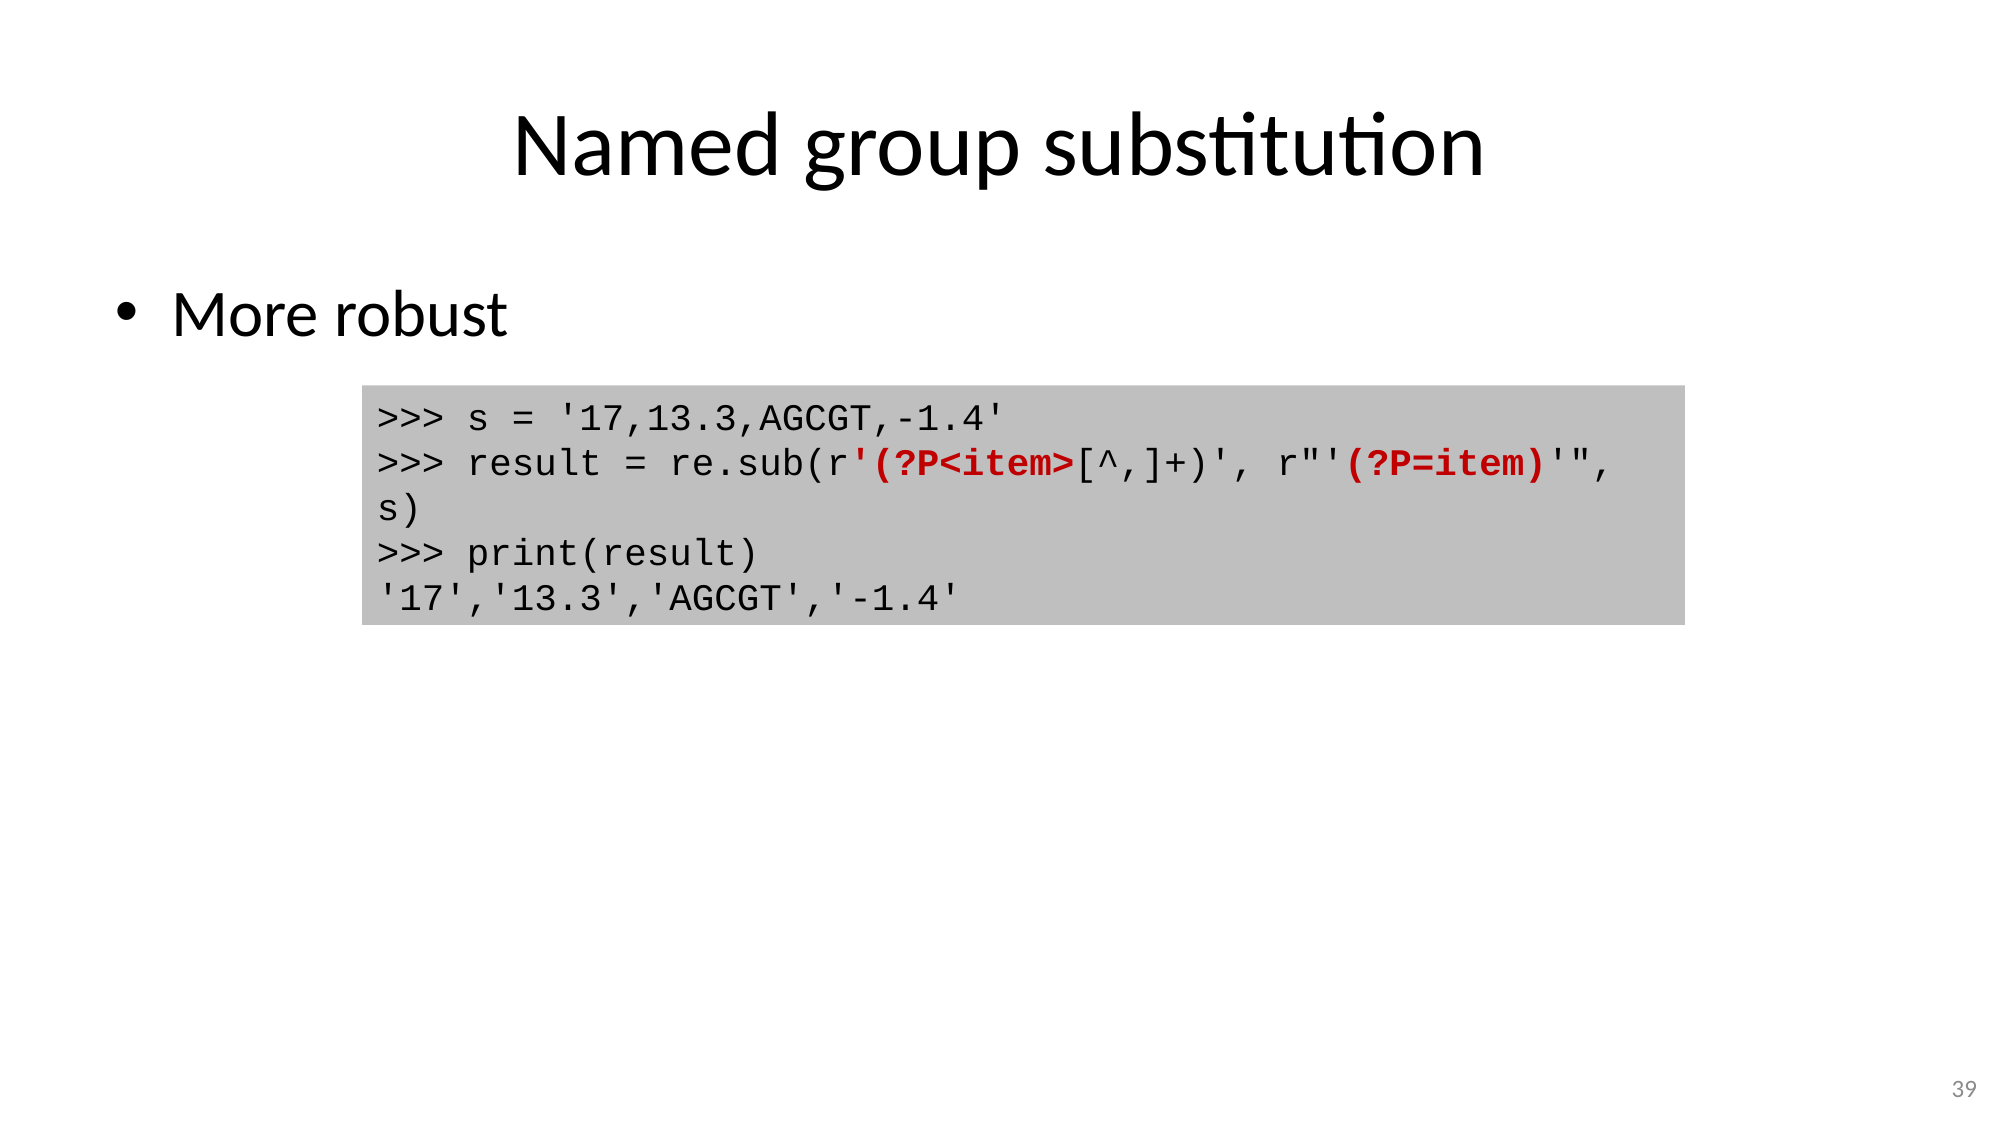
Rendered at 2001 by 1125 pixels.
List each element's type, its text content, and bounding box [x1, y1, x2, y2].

list More robust [99, 262, 1900, 1005]
slide_number 39 [1525, 1057, 1993, 1118]
title Named group substitution [99, 45, 1900, 233]
text_box >>> s = '17,13.3,AGCGT,-1.4' >>> result = re.sub(r'(?P<item>[^,]+)', r"'(?P=item)'", s) >>> print(result) '17','13.3','AGCGT','-1.4' [362, 385, 1685, 625]
